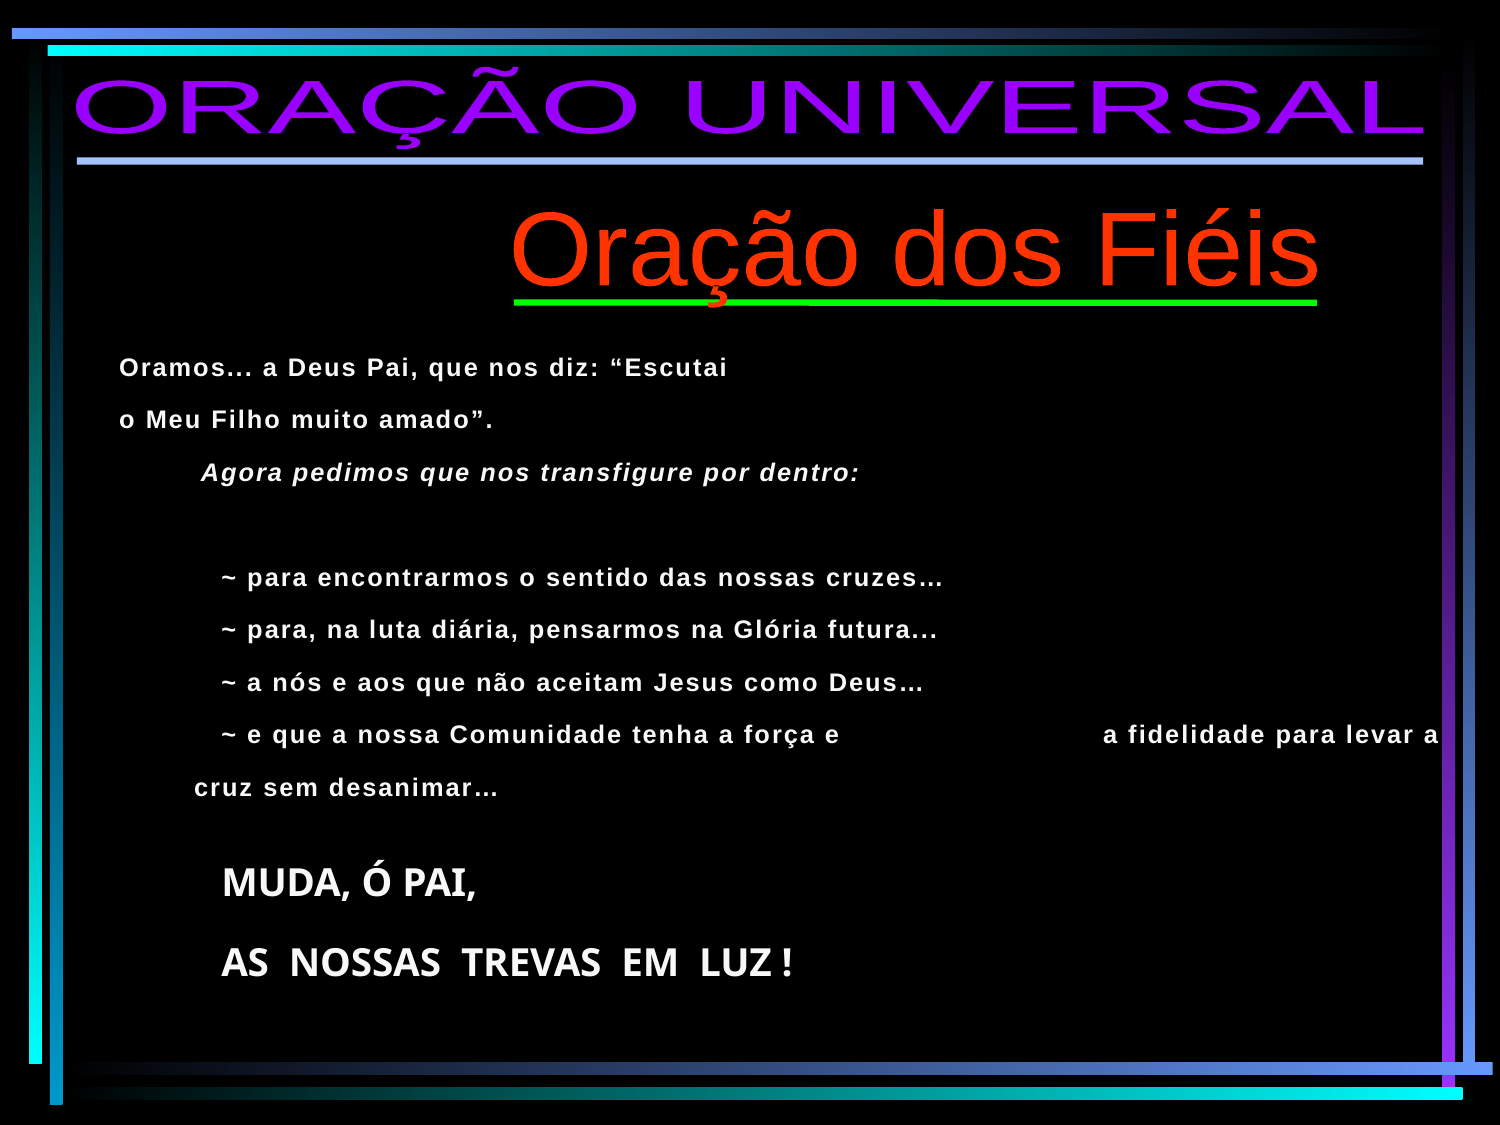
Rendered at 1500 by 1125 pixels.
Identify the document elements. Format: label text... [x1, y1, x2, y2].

text_box Oramos... a Deus Pai, que nos diz: “Escutai o Meu Filho muito amado”. Agora pedimos que nos transfigure por dentro: ~ para encontrarmos o sentido das nossas cruzes… ~ para, na luta diária, pensarmos na Glória futura... ~ a nós e aos que não aceitam Jesus como Deus… ~ e que a nossa Comunidade tenha a força e a fidelidade para levar a cruz sem desanimar… [29, 337, 1459, 878]
text_box MUDA, Ó PAI, AS NOSSAS TREVAS EM LUZ ! [206, 842, 1365, 1017]
